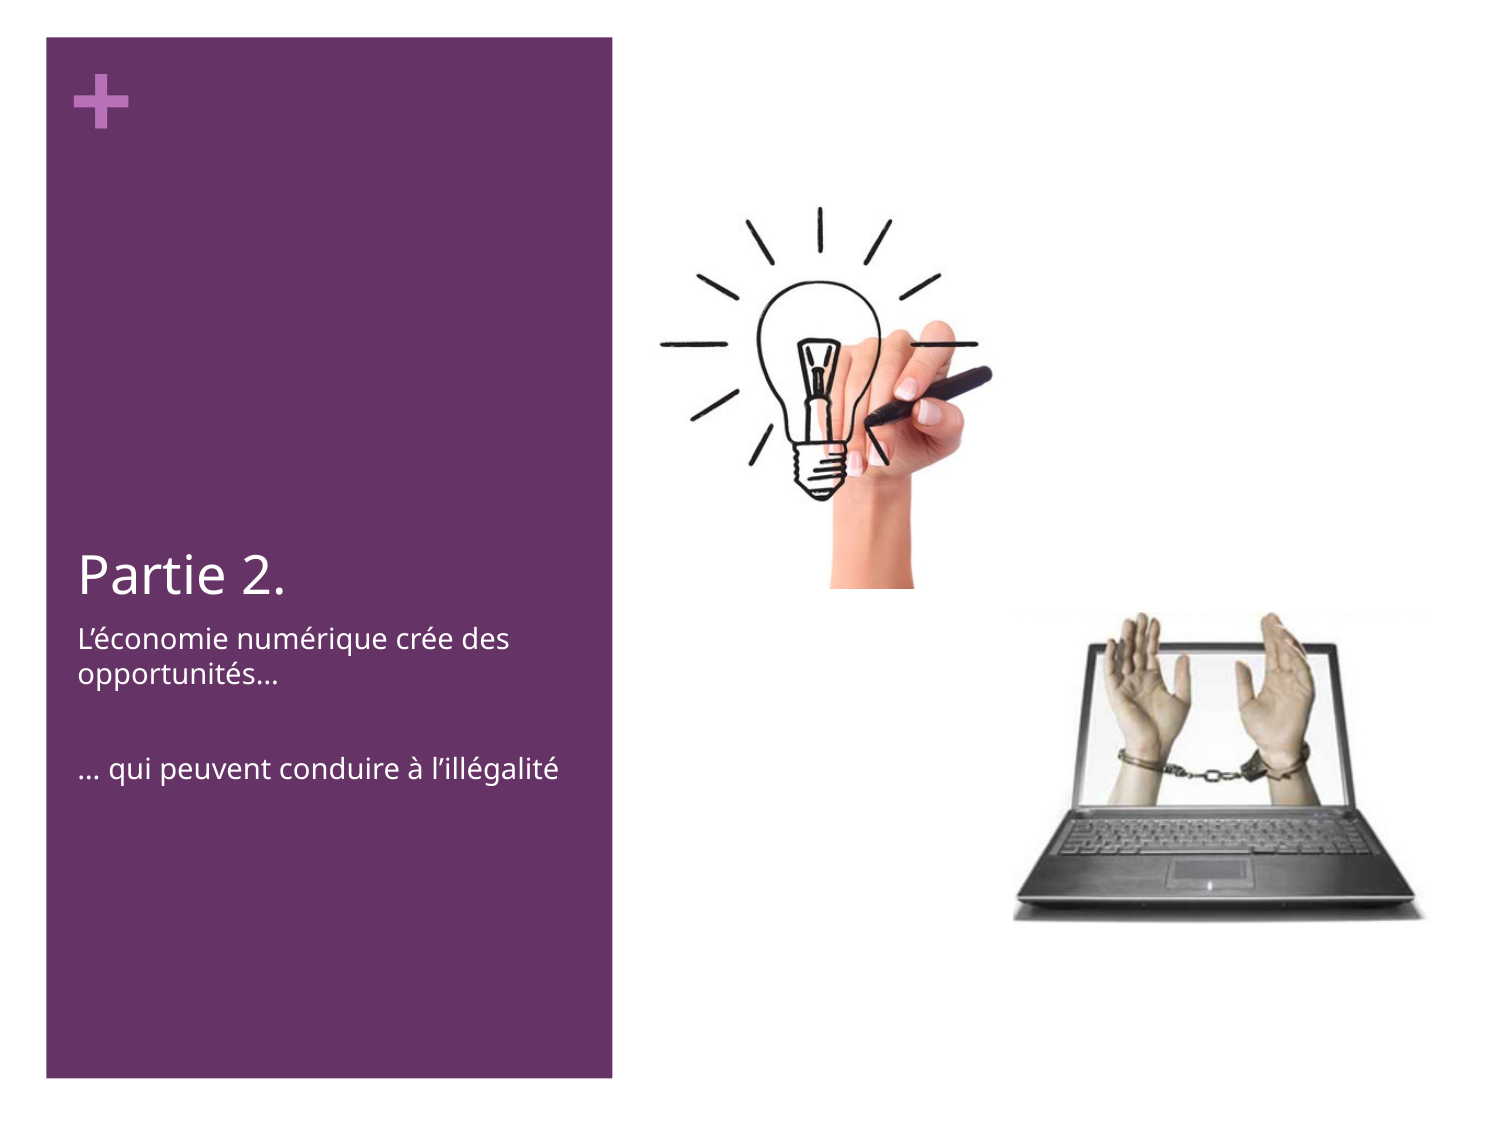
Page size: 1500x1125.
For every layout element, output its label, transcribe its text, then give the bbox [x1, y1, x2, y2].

title Partie 2. [62, 421, 597, 613]
picture [650, 195, 1018, 590]
list L’économie numérique crée des opportunités… … qui peuvent conduire à l’illégalité [62, 613, 597, 1005]
picture [1013, 611, 1432, 925]
